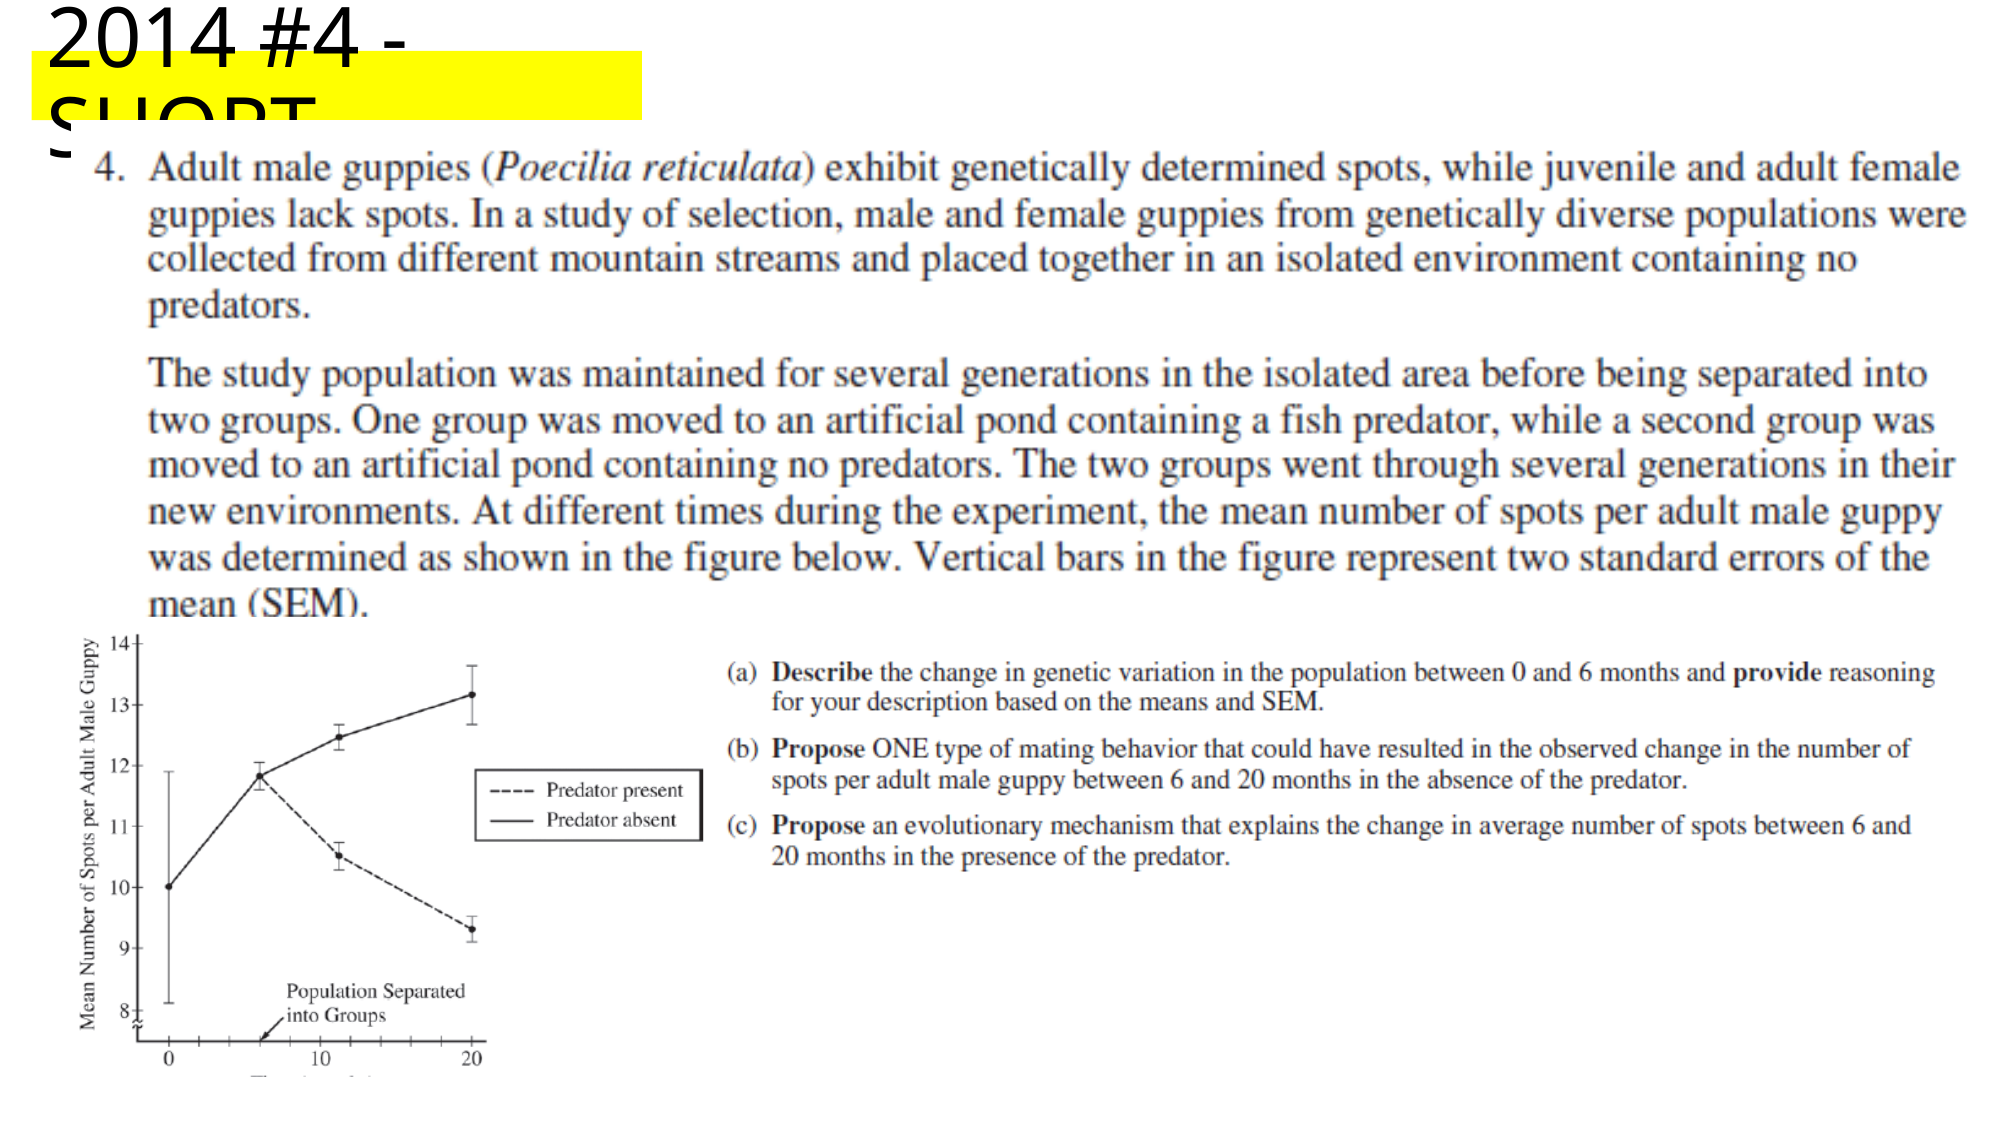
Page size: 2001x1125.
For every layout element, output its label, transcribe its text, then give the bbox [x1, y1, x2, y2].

text_box 2014 #4 - SHORT [31, 50, 642, 121]
picture [71, 120, 1991, 1078]
